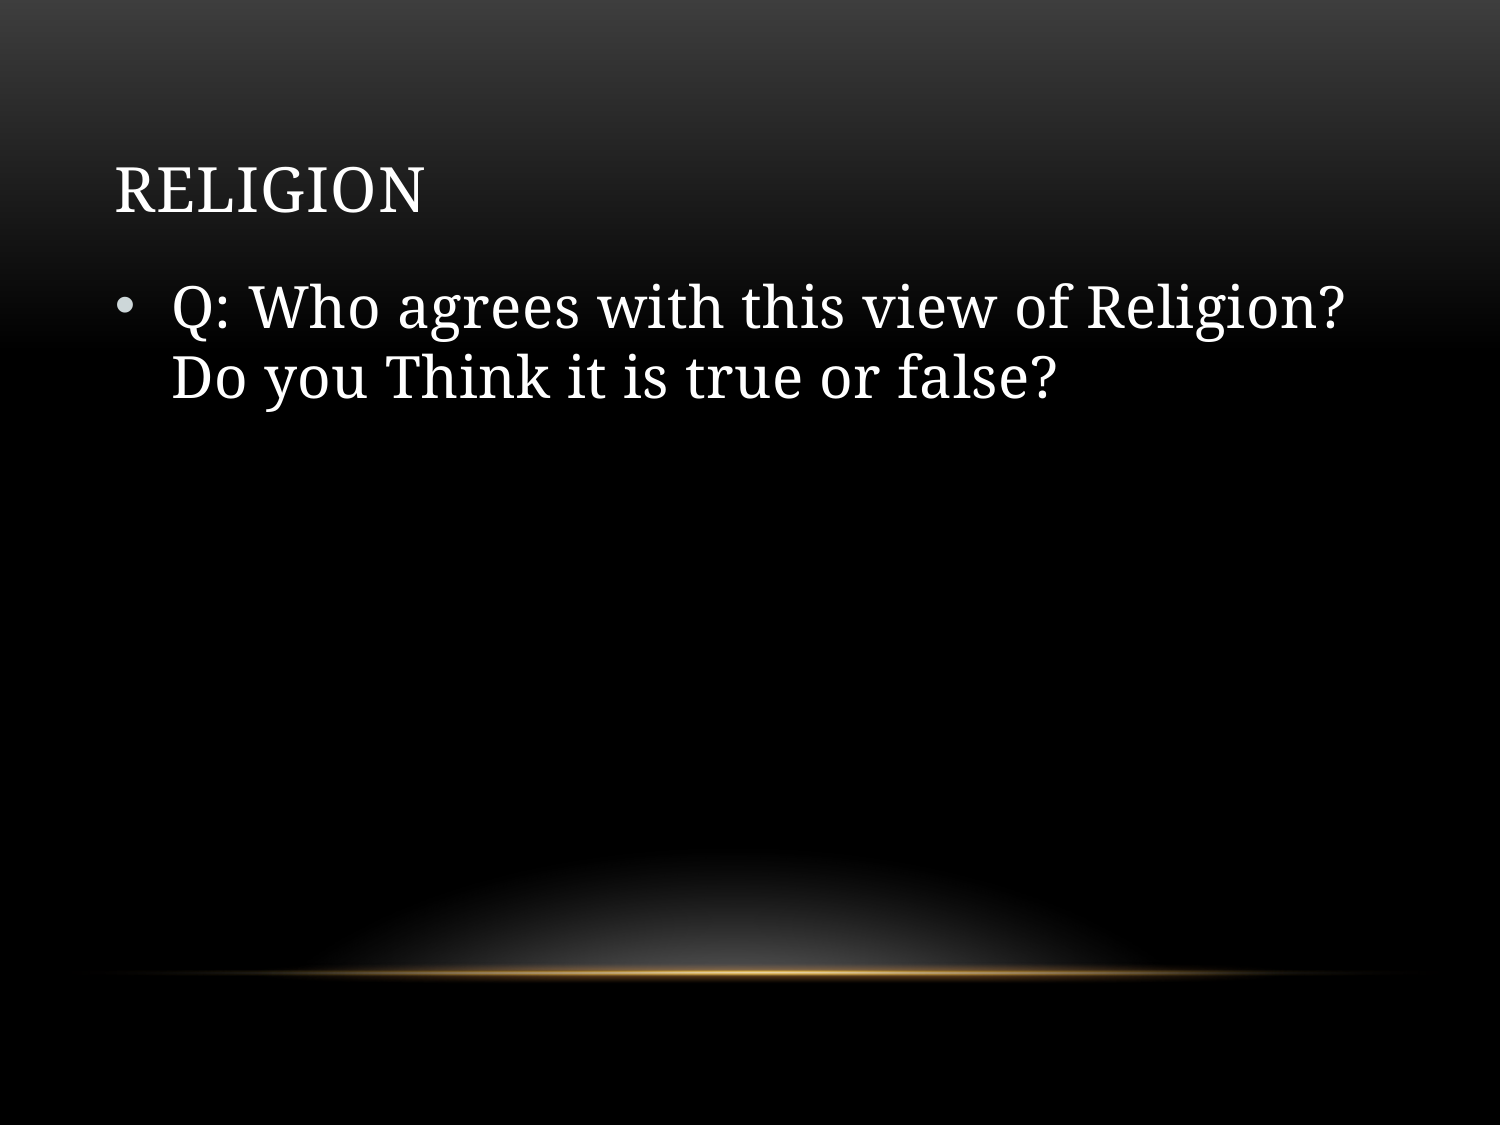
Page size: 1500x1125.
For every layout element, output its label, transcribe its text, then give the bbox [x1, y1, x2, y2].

title Religion [99, 45, 1400, 233]
picture [0, 0, 1500, 1125]
list Q: Who agrees with this view of Religion? Do you Think it is true or false? [99, 262, 1400, 938]
